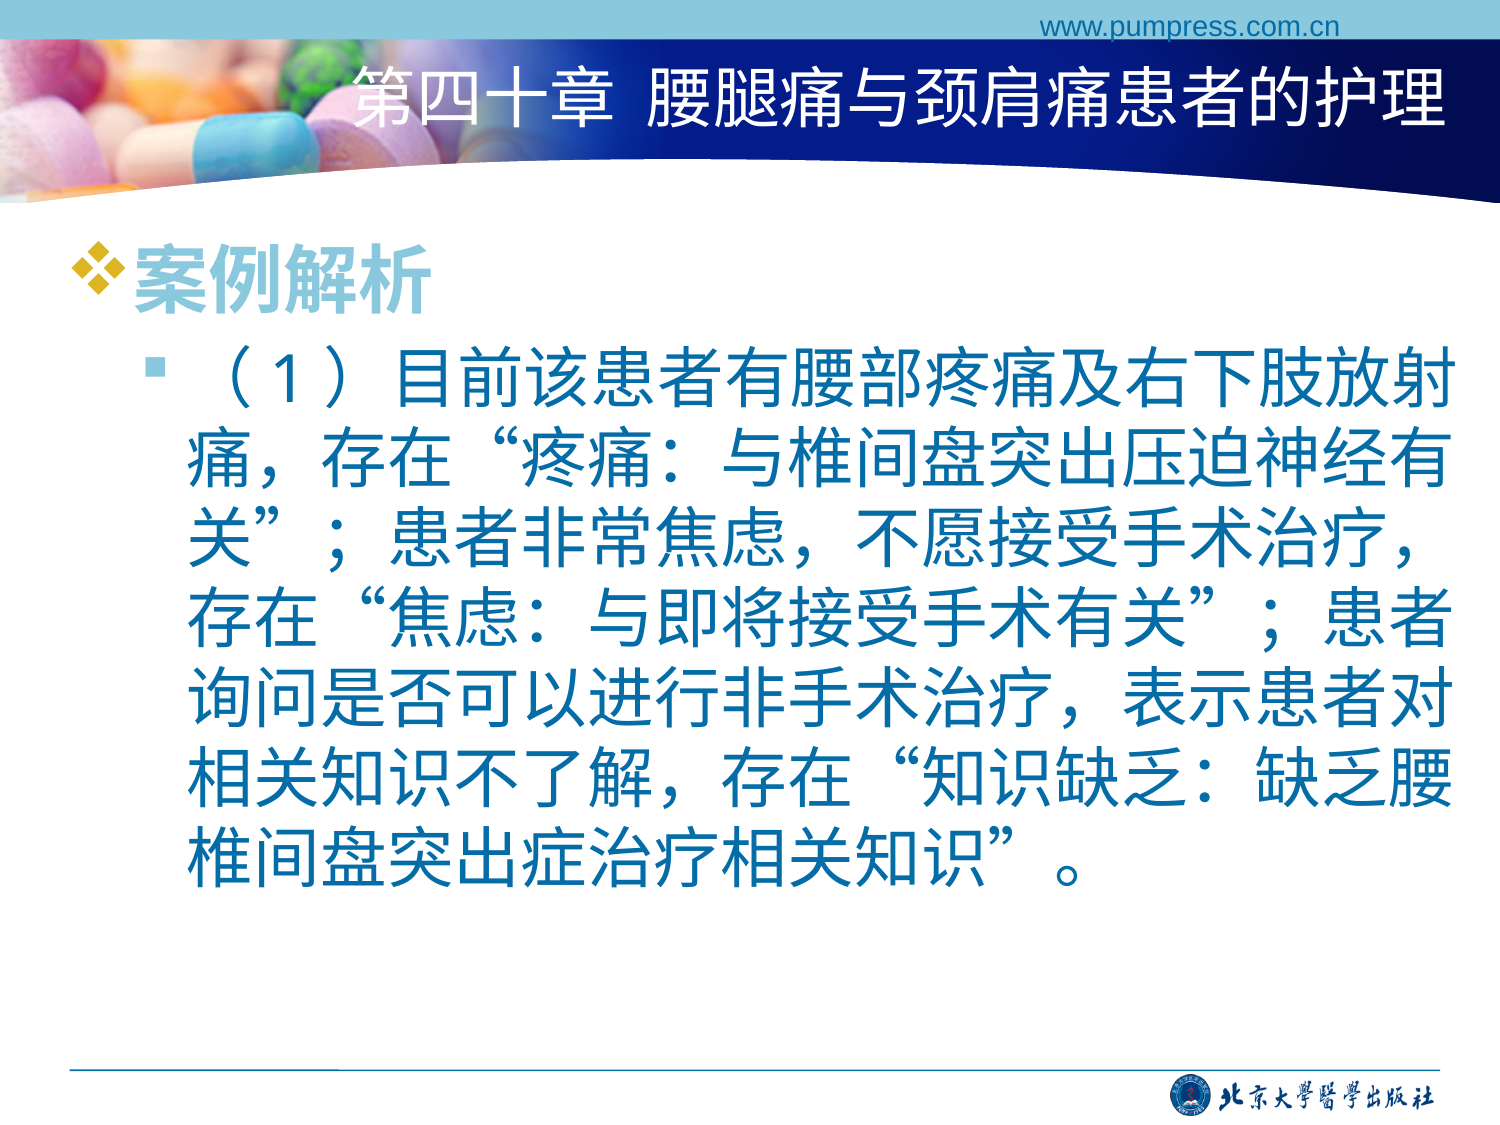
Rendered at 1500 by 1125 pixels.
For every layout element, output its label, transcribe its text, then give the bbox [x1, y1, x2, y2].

list 案例解析 （1）目前该患者有腰部疼痛及右下肢放射痛，存在“疼痛：与椎间盘突出压迫神经有关”；患者非常焦虑，不愿接受手术治疗，存在“焦虑：与即将接受手术有关”；患者询问是否可以进行非手术治疗，表示患者对相关知识不了解，存在“知识缺乏：缺乏腰椎间盘突出症治疗相关知识”。 [49, 224, 1483, 1026]
title 第四十章 腰腿痛与颈肩痛患者的护理 [137, 49, 1463, 143]
slide_number www.pumpress.com.cn [1025, 0, 1463, 38]
picture [1170, 1074, 1436, 1118]
picture [0, 40, 1500, 203]
